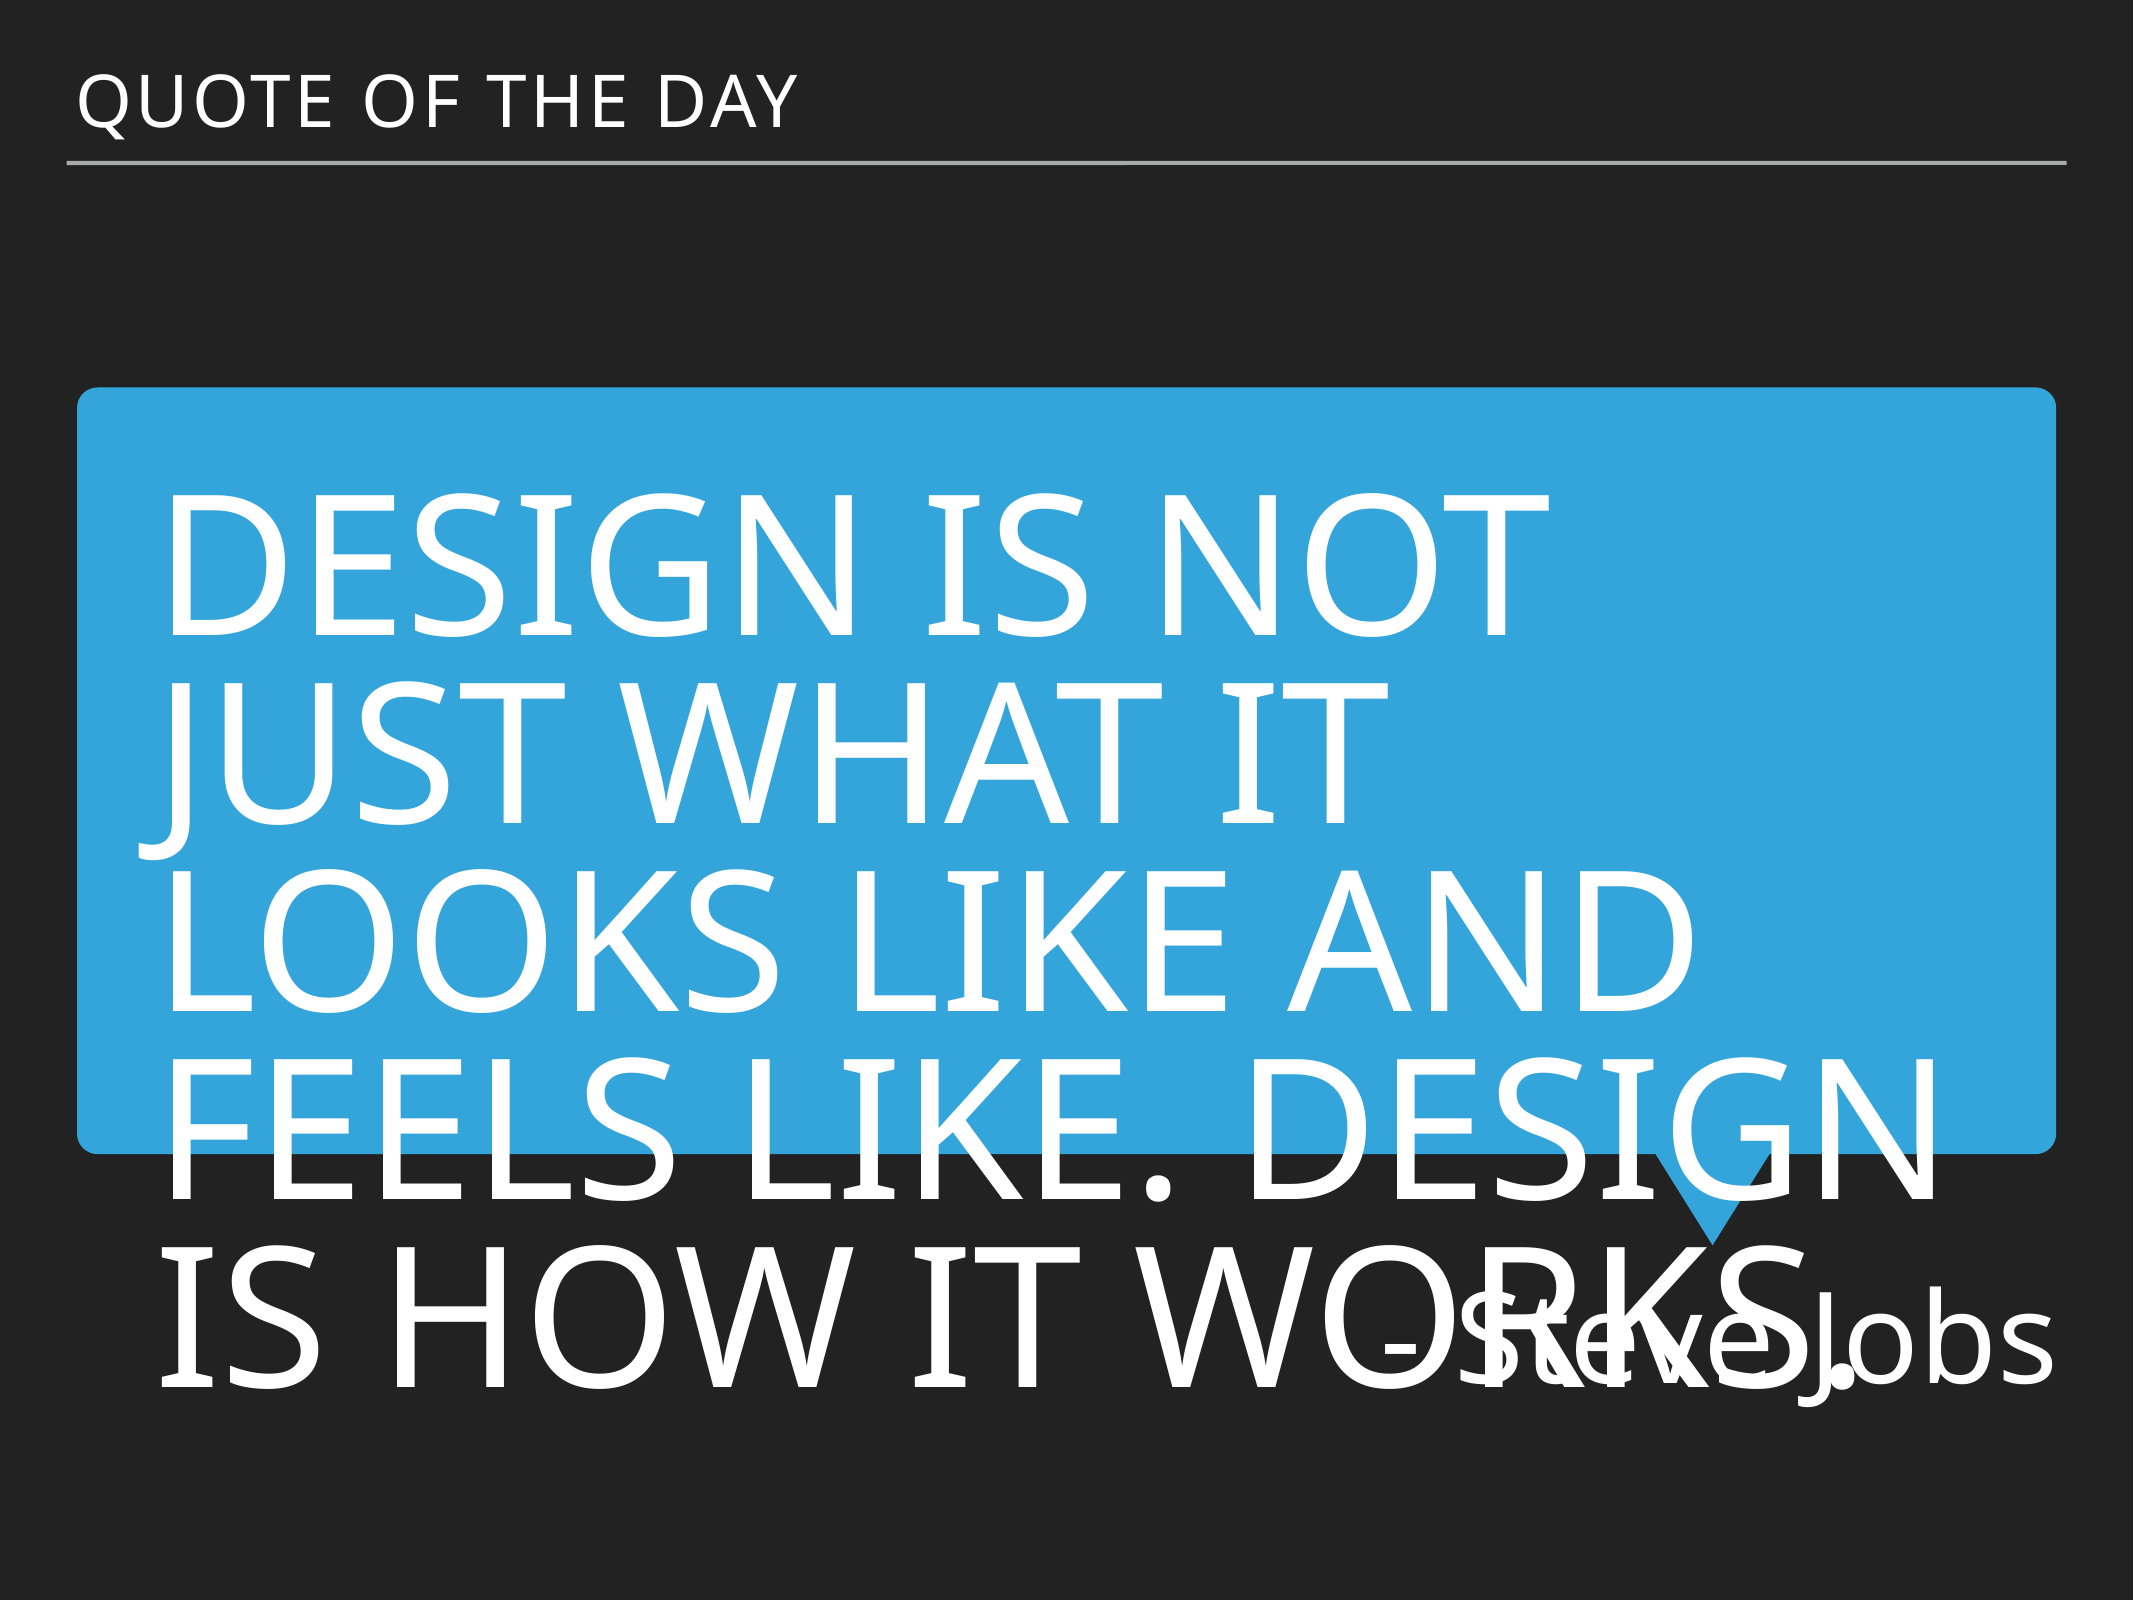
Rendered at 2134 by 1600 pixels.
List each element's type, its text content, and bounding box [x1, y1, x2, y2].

list Design is not just what it looks like and feels like. Design is how it works. [145, 476, 1988, 1083]
list - Steve Jobs [66, 1277, 2068, 1422]
list QUOTE OF THE DAY [66, 47, 1901, 151]
